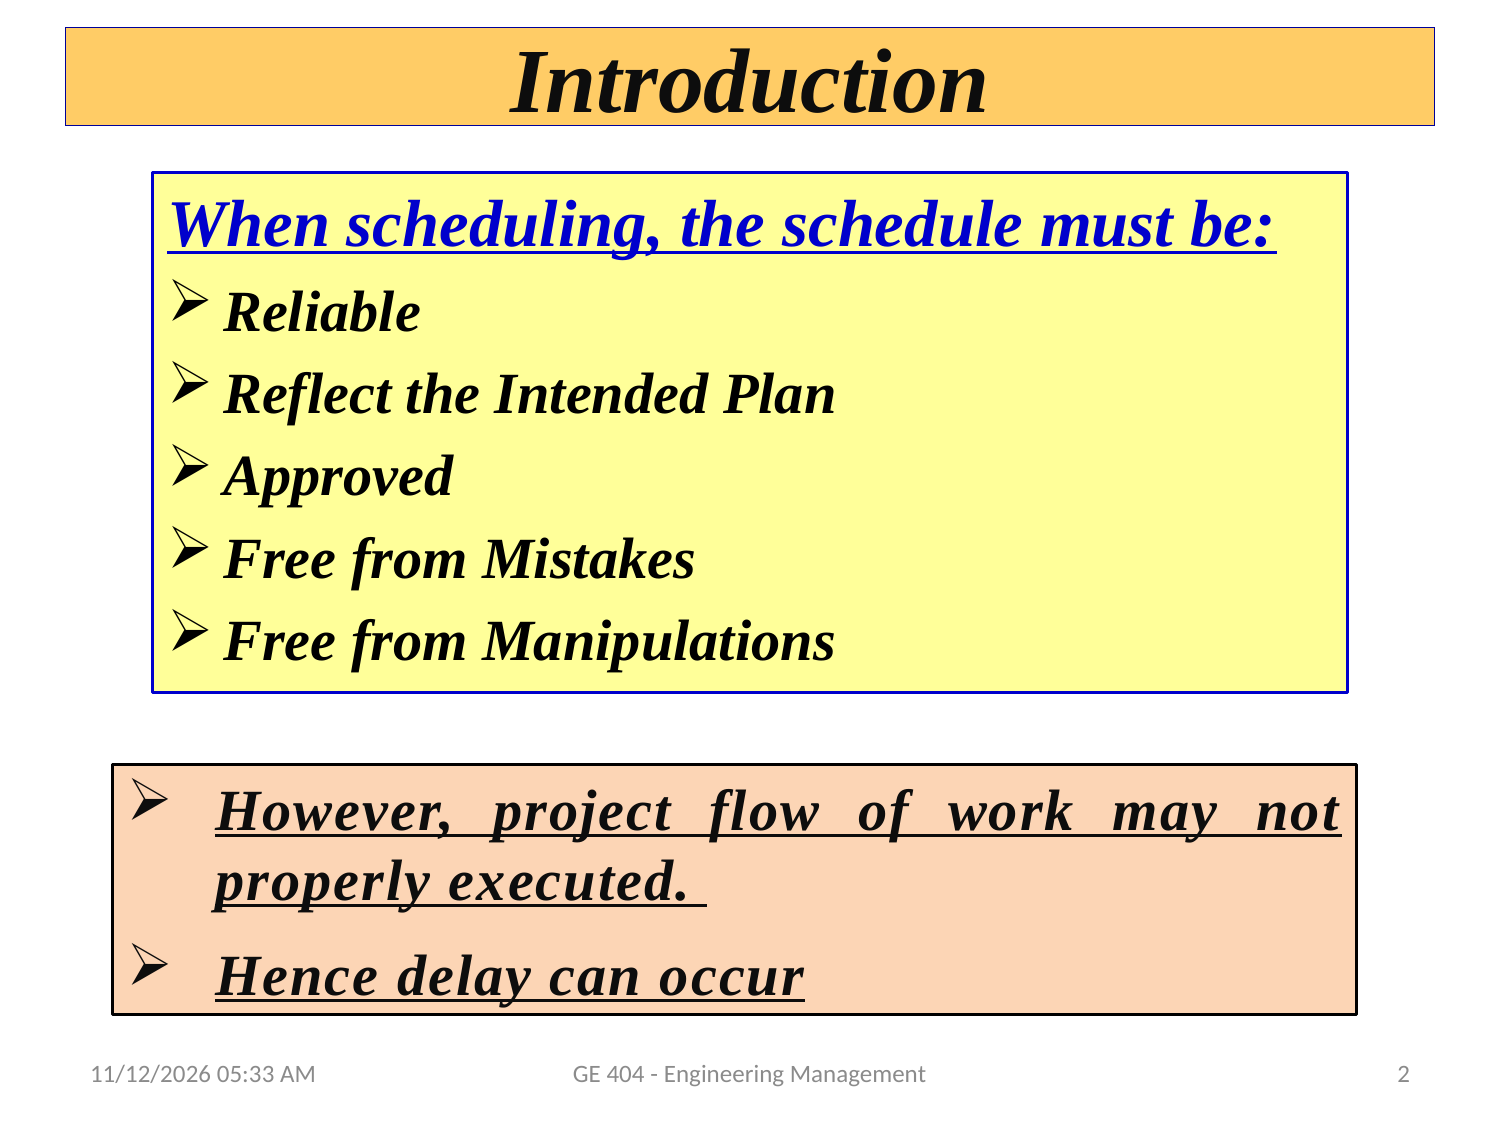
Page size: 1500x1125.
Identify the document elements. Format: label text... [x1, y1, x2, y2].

slide_number 2 [1074, 1042, 1425, 1103]
text_box However, project flow of work may not properly executed. Hence delay can occur [112, 764, 1357, 1015]
title Introduction [65, 27, 1435, 126]
footer GE 404 - Engineering Management [512, 1042, 988, 1103]
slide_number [75, 1042, 425, 1103]
list When scheduling, the schedule must be: Reliable Reflect the Intended Plan Approved Free from Mistakes Free from Manipulations [152, 172, 1348, 693]
